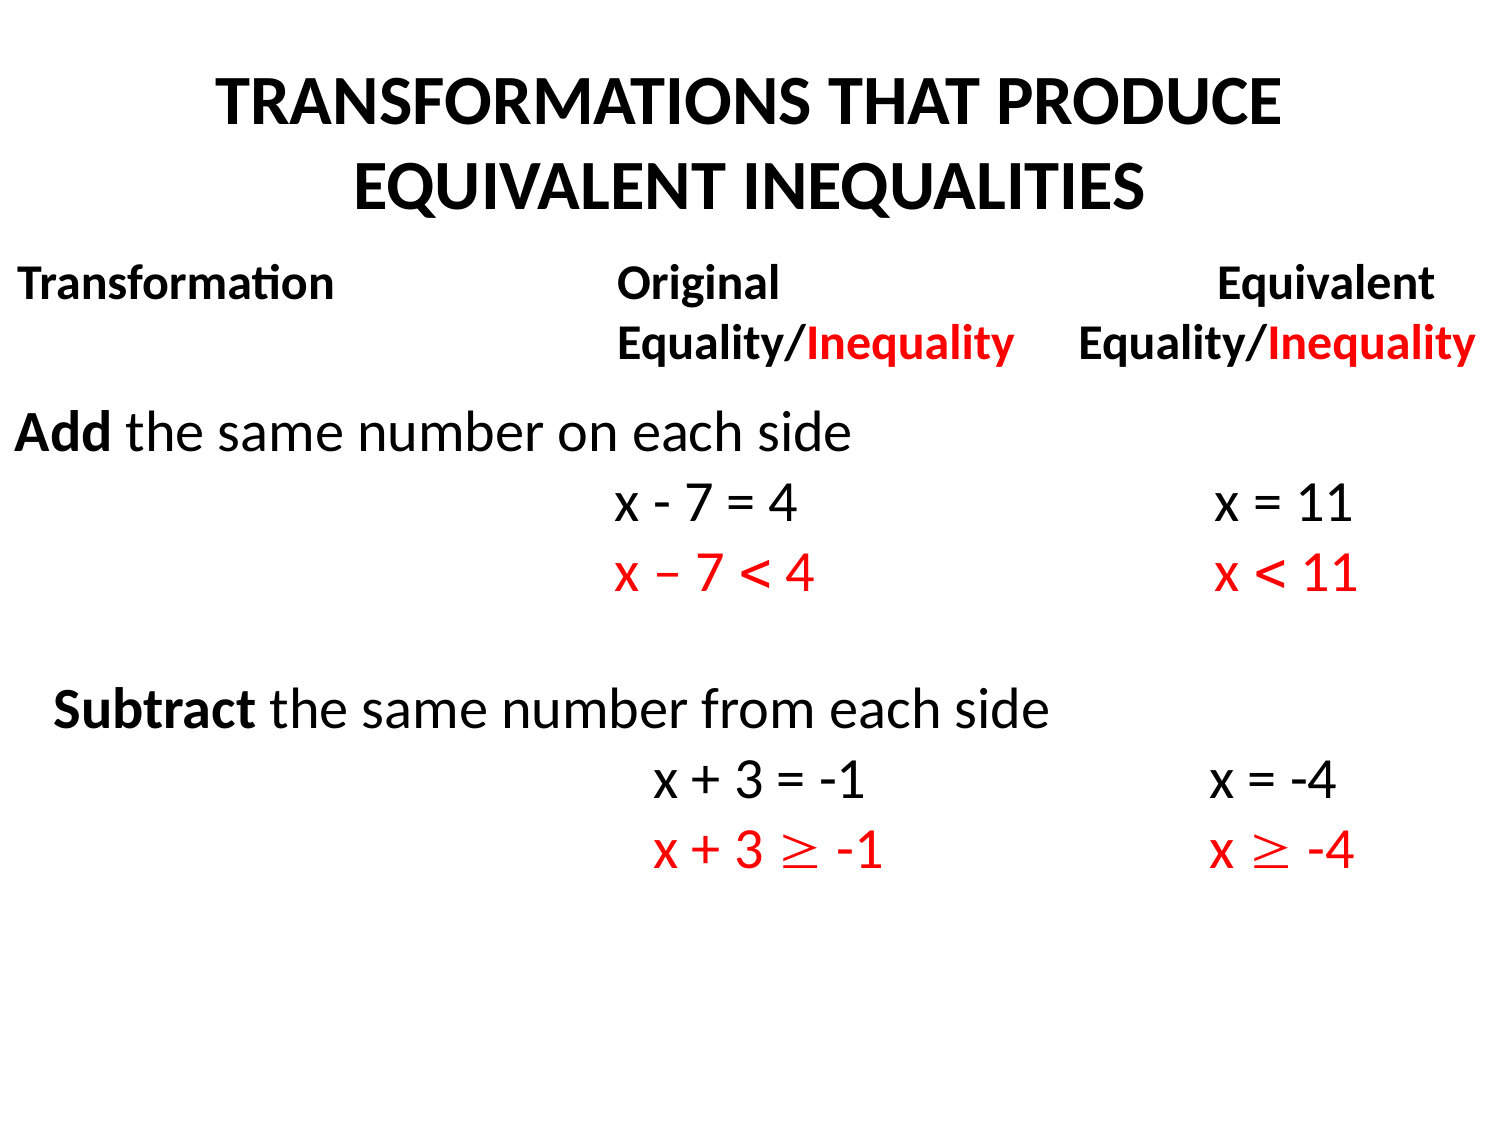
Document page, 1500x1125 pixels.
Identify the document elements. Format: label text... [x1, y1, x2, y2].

text_box Add the same number on each side x - 7 = 4 x = 11 x – 7  4 x  11 [0, 385, 1496, 611]
text_box Subtract the same number from each side x + 3 = -1 x = -4 x + 3  -1 x  -4 [38, 662, 1458, 888]
text_box Transformation Original Equivalent Equality/Inequality Equality/Inequality [2, 242, 1500, 377]
title TRANSFORMATIONS THAT PRODUCE EQUIVALENT INEQUALITIES [75, 45, 1425, 233]
